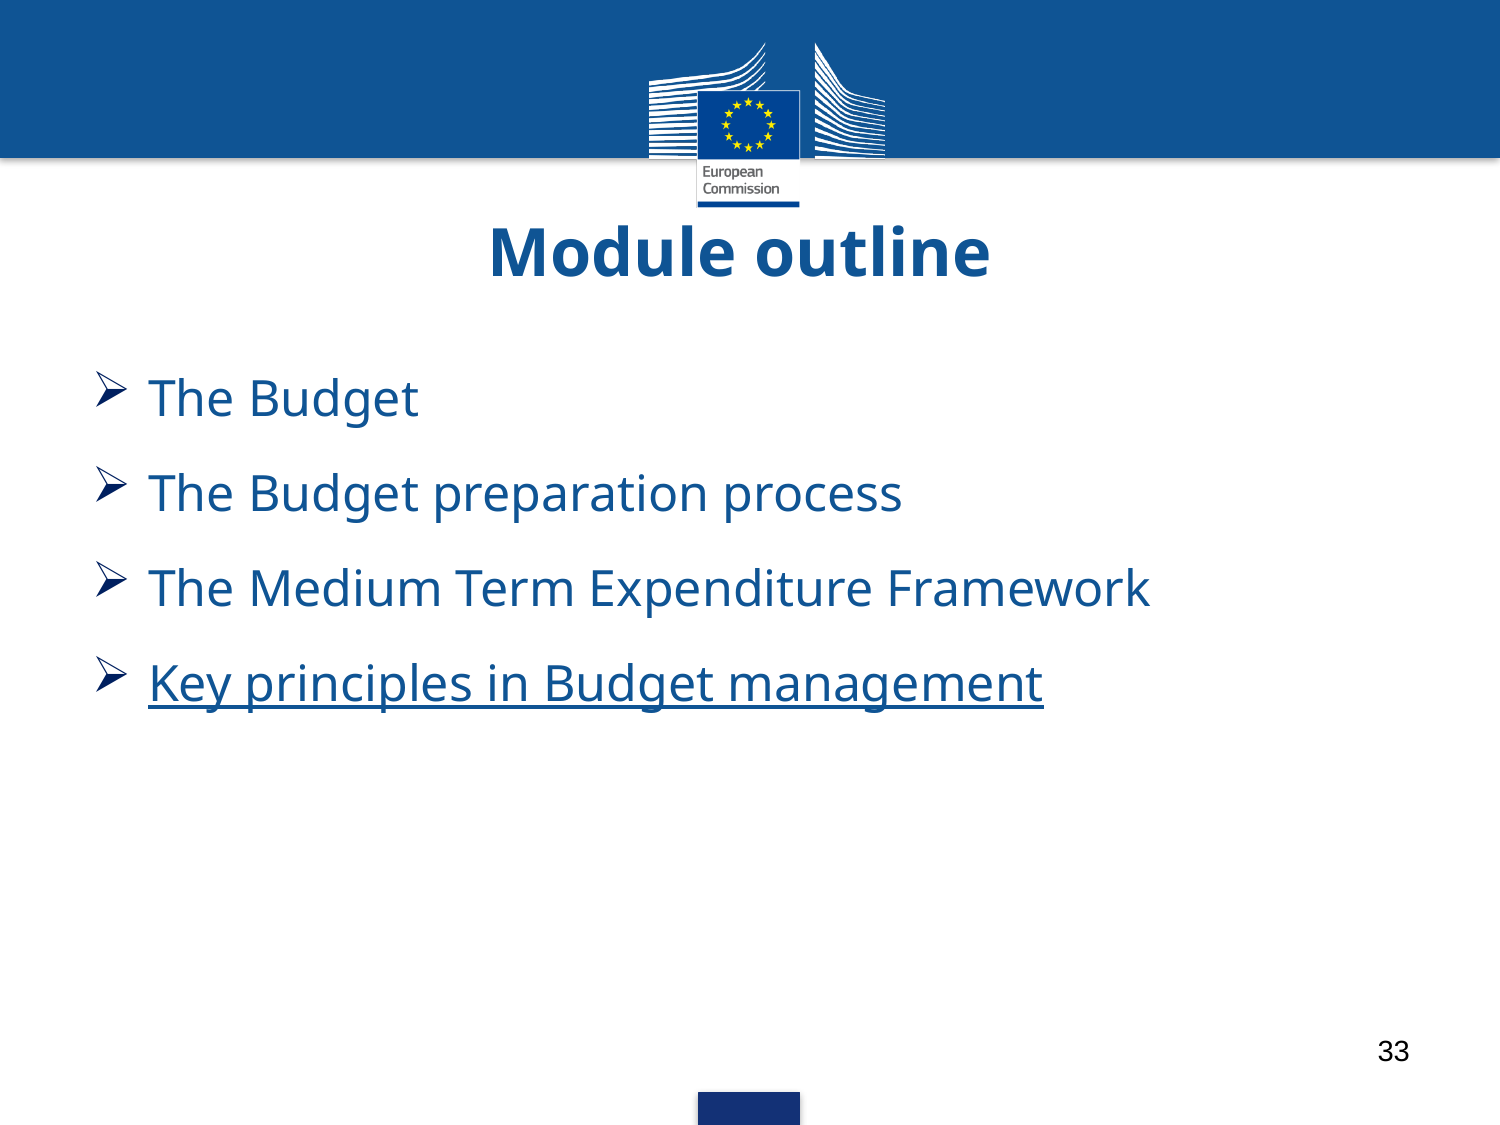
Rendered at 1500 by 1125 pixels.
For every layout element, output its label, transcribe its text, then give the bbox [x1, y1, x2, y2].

picture [649, 42, 885, 172]
title Module outline [64, 172, 1416, 327]
slide_number 33 [1074, 1024, 1426, 1103]
list The Budget The Budget preparation process The Medium Term Expenditure Framework Key principles in Budget management [76, 358, 1428, 938]
